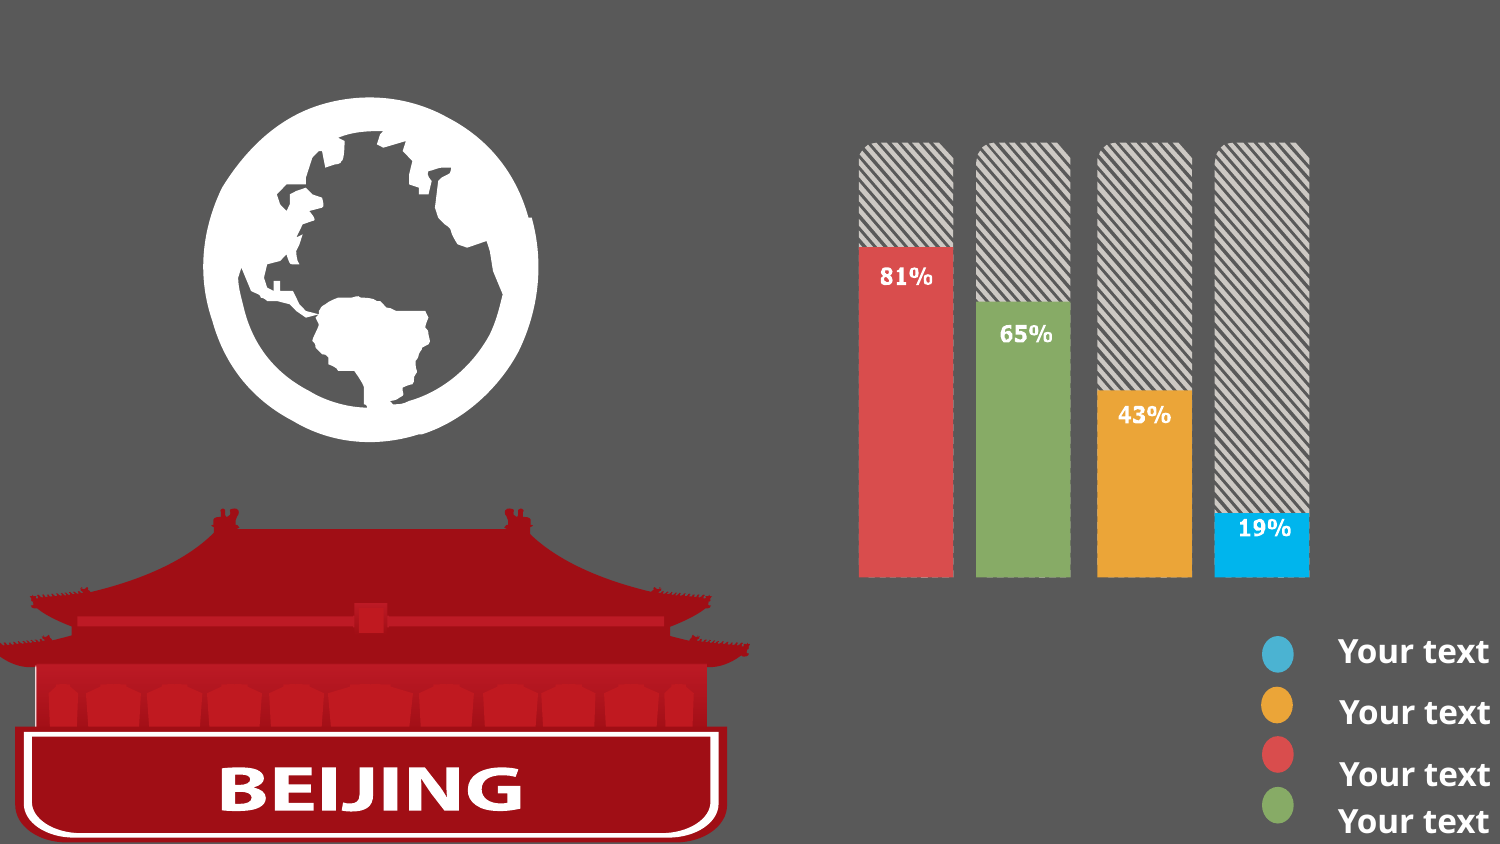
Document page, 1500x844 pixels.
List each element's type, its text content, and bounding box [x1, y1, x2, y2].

text_box [1214, 437, 1281, 513]
text_box [976, 158, 1071, 275]
text_box [1214, 399, 1310, 513]
text_box [998, 142, 1071, 226]
text_box [1097, 181, 1193, 299]
text_box [859, 143, 1311, 577]
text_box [1260, 686, 1294, 724]
text_box [1161, 142, 1192, 177]
text_box [1097, 375, 1110, 390]
text_box [1257, 142, 1310, 202]
text_box [1214, 484, 1239, 513]
text_box [911, 142, 954, 190]
text_box [1214, 303, 1310, 420]
text_box [1240, 518, 1251, 537]
text_box [976, 301, 1071, 578]
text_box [1261, 635, 1294, 673]
text_box [988, 142, 1071, 239]
text_box [1216, 150, 1310, 262]
text_box [901, 142, 954, 202]
text_box [1214, 327, 1310, 444]
text_box [976, 218, 1048, 301]
text_box [1214, 364, 1310, 480]
text_box [1040, 142, 1071, 177]
text_box [1214, 424, 1292, 513]
text_box [976, 290, 985, 301]
text_box [922, 142, 954, 177]
text_box [1097, 218, 1193, 335]
text_box [1214, 279, 1310, 396]
text_box [858, 247, 954, 578]
text_box [1097, 279, 1193, 396]
text_box [976, 266, 1006, 301]
text_box [1214, 254, 1310, 371]
text_box Your text [1108, 745, 1500, 793]
text_box [1214, 497, 1229, 513]
text_box [1227, 142, 1310, 239]
text_box [1118, 405, 1132, 424]
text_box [0, 507, 751, 843]
text_box [1097, 390, 1192, 578]
text_box [0, 0, 1500, 844]
text_box [1097, 303, 1173, 390]
text_box [871, 142, 954, 239]
text_box [1097, 327, 1152, 390]
text_box [1214, 169, 1310, 287]
text_box [1151, 142, 1193, 190]
text_box [1014, 324, 1027, 343]
text_box [1289, 142, 1310, 166]
text_box Your text [1107, 622, 1500, 678]
text_box [880, 142, 954, 226]
text_box [1236, 142, 1310, 226]
text_box [1097, 315, 1163, 390]
text_box [1214, 473, 1250, 513]
text_box [1214, 194, 1310, 311]
text_box [1172, 142, 1193, 166]
text_box [1278, 142, 1310, 177]
text_box [1214, 205, 1310, 324]
text_box [1119, 142, 1193, 226]
text_box [1097, 266, 1193, 384]
text_box [1214, 388, 1310, 505]
text_box [1247, 142, 1310, 214]
text_box Your text [1107, 793, 1500, 844]
text_box [1097, 242, 1193, 360]
text_box [1097, 194, 1193, 311]
text_box [1214, 315, 1310, 432]
text_box [1097, 352, 1131, 390]
text_box [1029, 324, 1052, 343]
text_box [858, 230, 874, 247]
text_box [1214, 230, 1310, 347]
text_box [1261, 786, 1294, 824]
text_box [858, 158, 936, 247]
text_box [1214, 158, 1310, 275]
text_box [1110, 142, 1193, 239]
text_box [1147, 405, 1171, 424]
text_box [1140, 142, 1193, 202]
text_box [1103, 144, 1193, 250]
text_box [1214, 218, 1310, 335]
text_box [1097, 290, 1184, 390]
text_box [896, 267, 907, 286]
text_box [880, 267, 893, 286]
text_box [891, 142, 954, 214]
text_box [909, 267, 933, 286]
text_box [1214, 375, 1310, 493]
text_box [858, 205, 895, 247]
text_box [976, 169, 1071, 287]
text_box [976, 230, 1038, 301]
text_box [203, 97, 539, 443]
text_box [1000, 324, 1013, 343]
text_box [1214, 448, 1271, 513]
text_box [1097, 230, 1193, 347]
text_box [1214, 266, 1310, 384]
text_box [864, 144, 954, 247]
text_box [1097, 169, 1193, 287]
text_box [1097, 339, 1142, 390]
text_box [933, 142, 954, 166]
text_box [858, 194, 905, 247]
text_box [1097, 254, 1193, 371]
text_box [1214, 181, 1310, 299]
text_box [1220, 144, 1310, 250]
text_box [1097, 364, 1120, 390]
text_box [1030, 142, 1071, 190]
text_box [976, 242, 1027, 301]
text_box [1020, 142, 1071, 202]
text_box [1051, 142, 1071, 166]
text_box [1133, 405, 1145, 424]
text_box [976, 254, 1017, 301]
text_box [1214, 412, 1302, 513]
text_box [1097, 158, 1193, 275]
text_box [1008, 142, 1071, 214]
text_box [1214, 513, 1310, 578]
text_box [977, 150, 1071, 262]
text_box Your text [1108, 683, 1500, 739]
text_box [858, 218, 884, 247]
text_box [1253, 518, 1266, 537]
text_box [1214, 339, 1310, 456]
text_box [1214, 352, 1310, 469]
text_box [859, 150, 947, 247]
text_box [1268, 142, 1310, 190]
text_box [1214, 460, 1260, 513]
text_box [858, 169, 926, 247]
text_box [976, 279, 996, 301]
text_box [858, 181, 915, 247]
text_box [1267, 518, 1291, 537]
text_box [1130, 142, 1193, 214]
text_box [1261, 735, 1294, 774]
text_box [976, 181, 1071, 299]
text_box [1214, 290, 1310, 408]
text_box [1099, 150, 1193, 262]
text_box [981, 144, 1071, 250]
text_box [976, 205, 1059, 301]
text_box [976, 194, 1069, 301]
text_box [1097, 205, 1193, 324]
text_box [1214, 242, 1310, 360]
